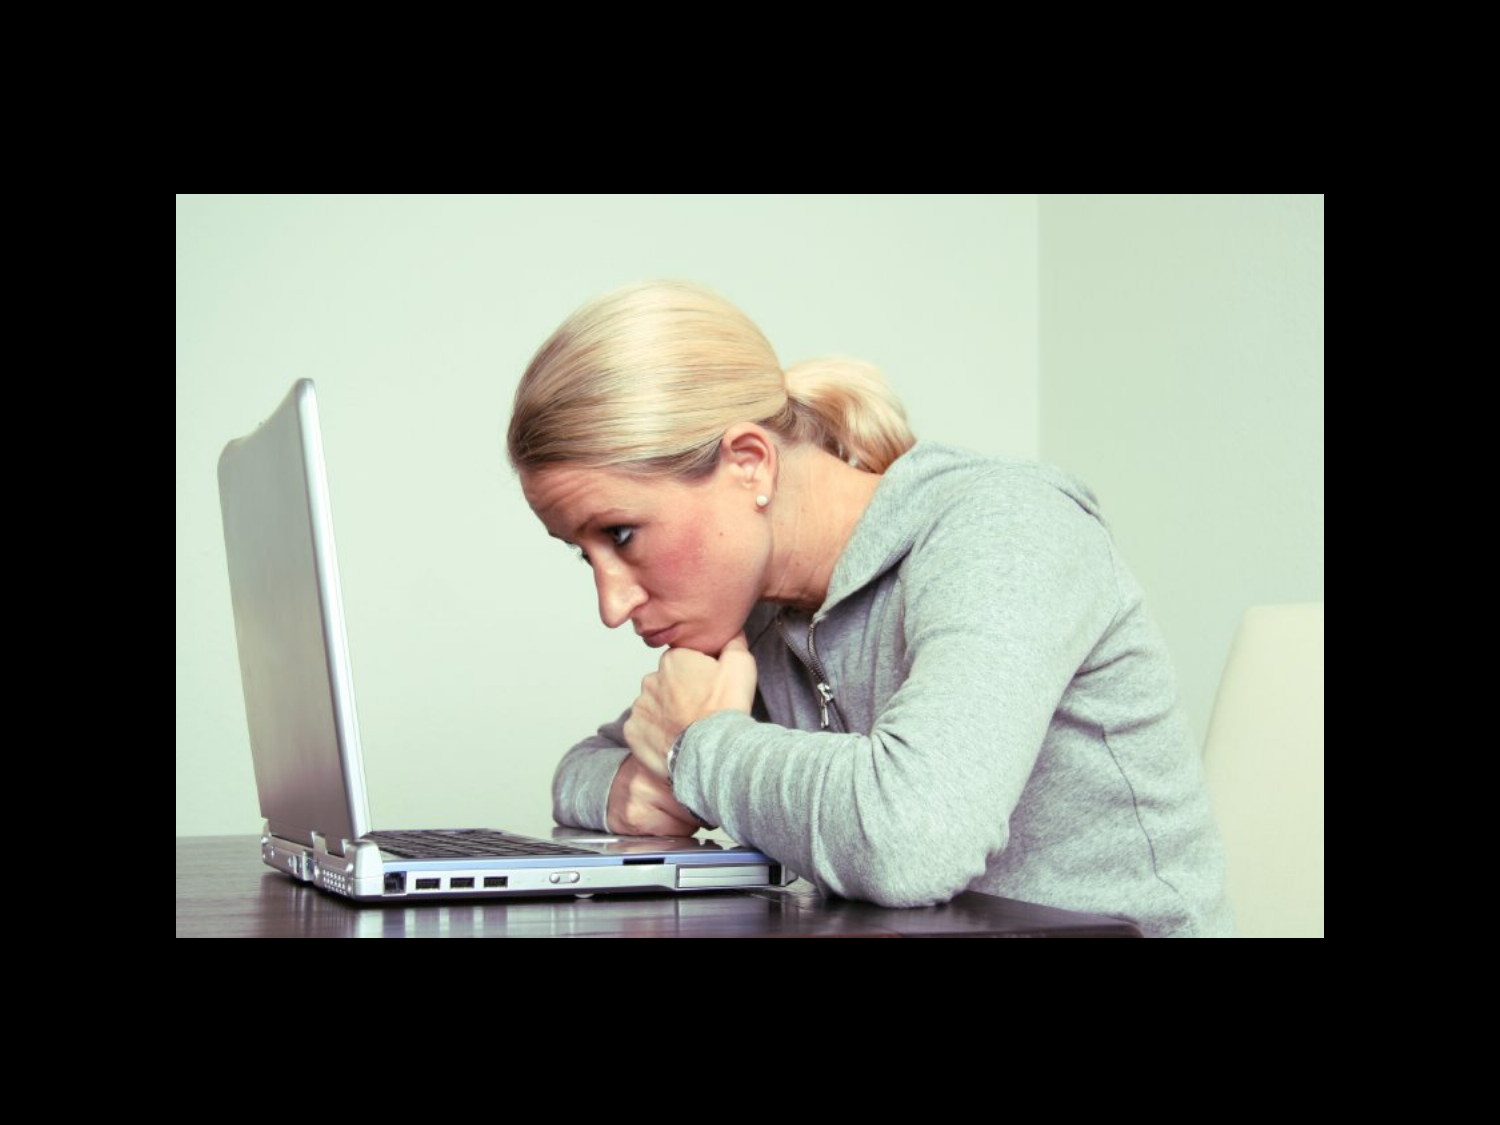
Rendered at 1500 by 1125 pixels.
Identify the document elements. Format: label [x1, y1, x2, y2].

list [175, 194, 1324, 938]
